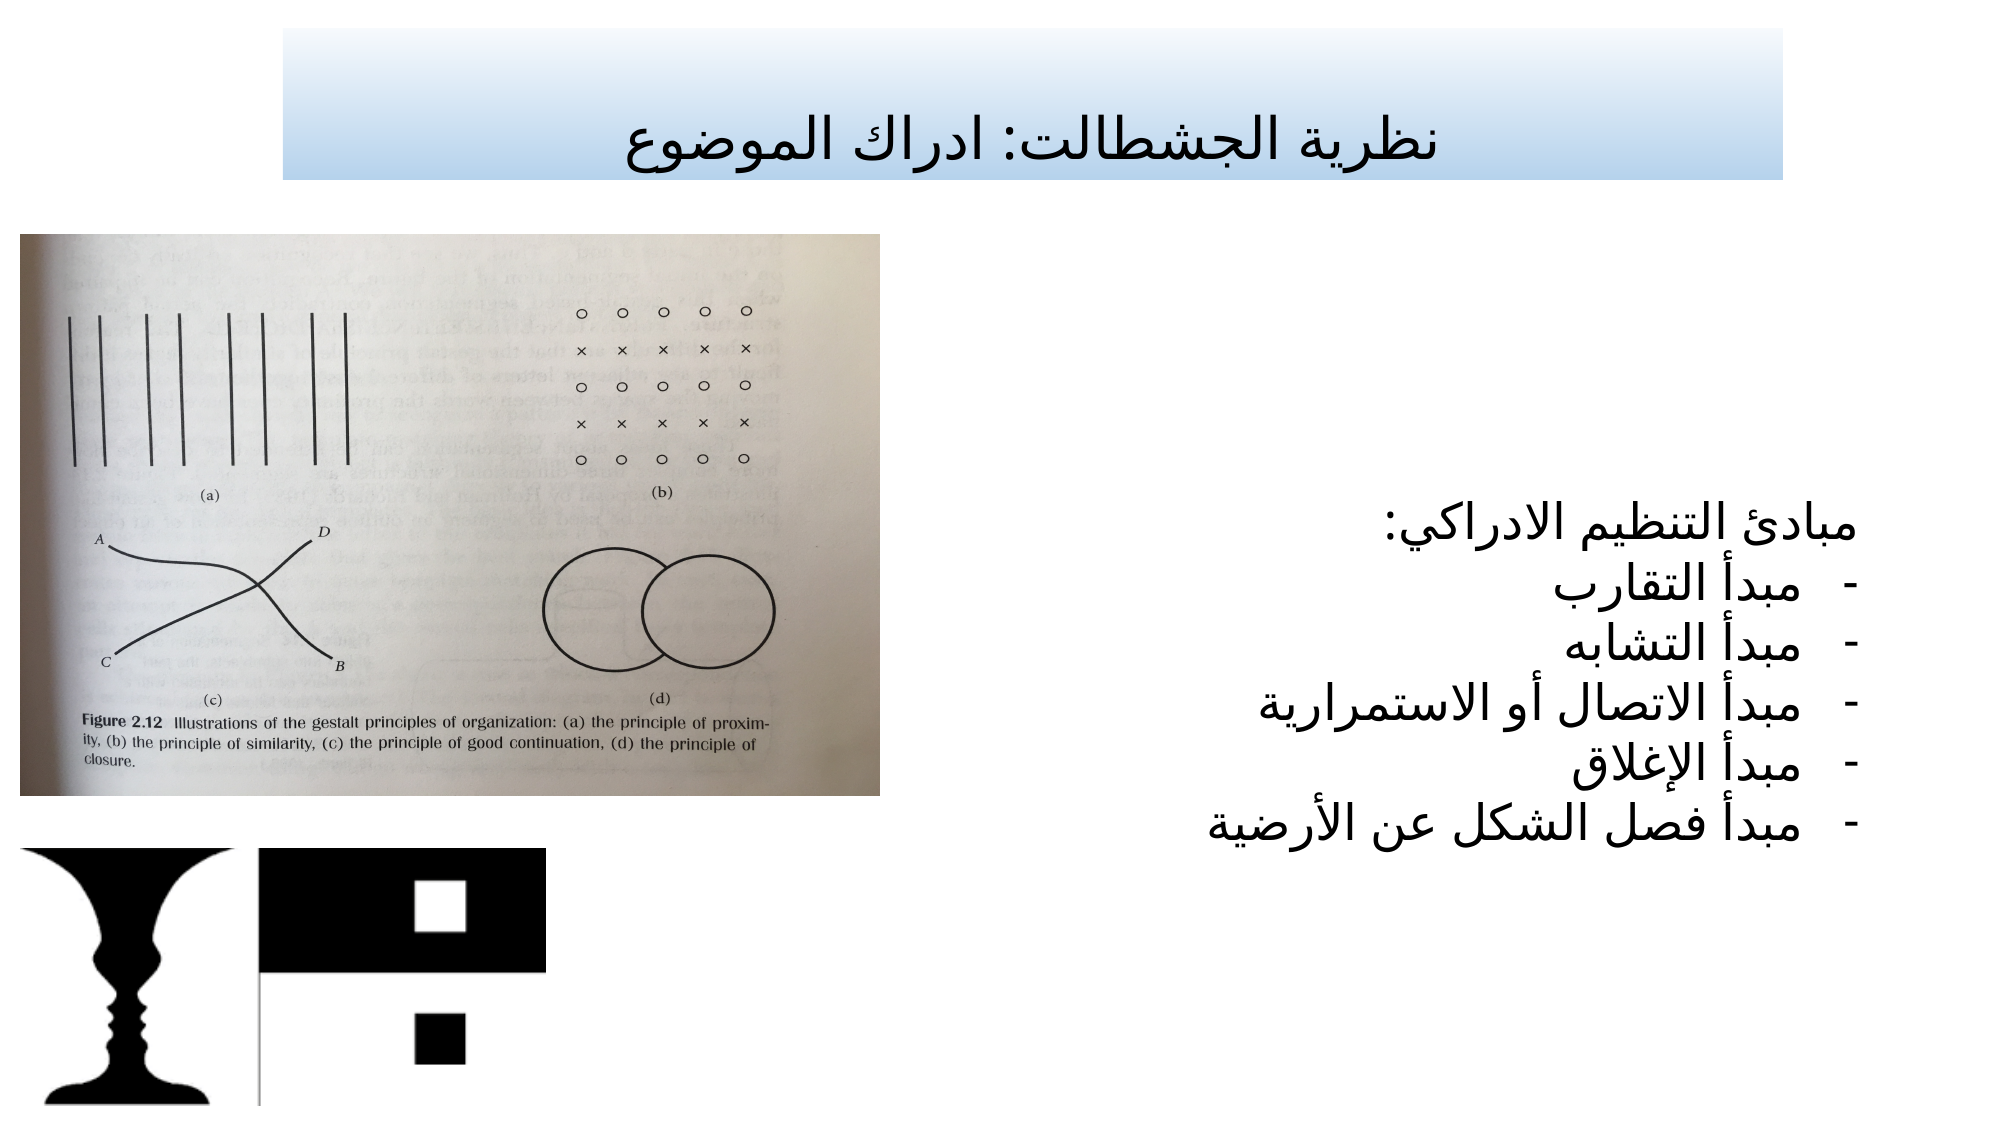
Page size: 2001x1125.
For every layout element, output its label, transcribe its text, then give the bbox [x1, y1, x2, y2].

picture [20, 234, 880, 796]
subtitle مبادئ التنظيم الادراكي: - مبدأ التقارب مبدأ التشابه مبدأ الاتصال أو الاستمرارية مبدأ الإغلاق مبدأ فصل الشكل عن الأرضية [117, 422, 1875, 1076]
picture [20, 848, 546, 1106]
title نظرية الجشطالت: ادراك الموضوع [282, 28, 1783, 180]
